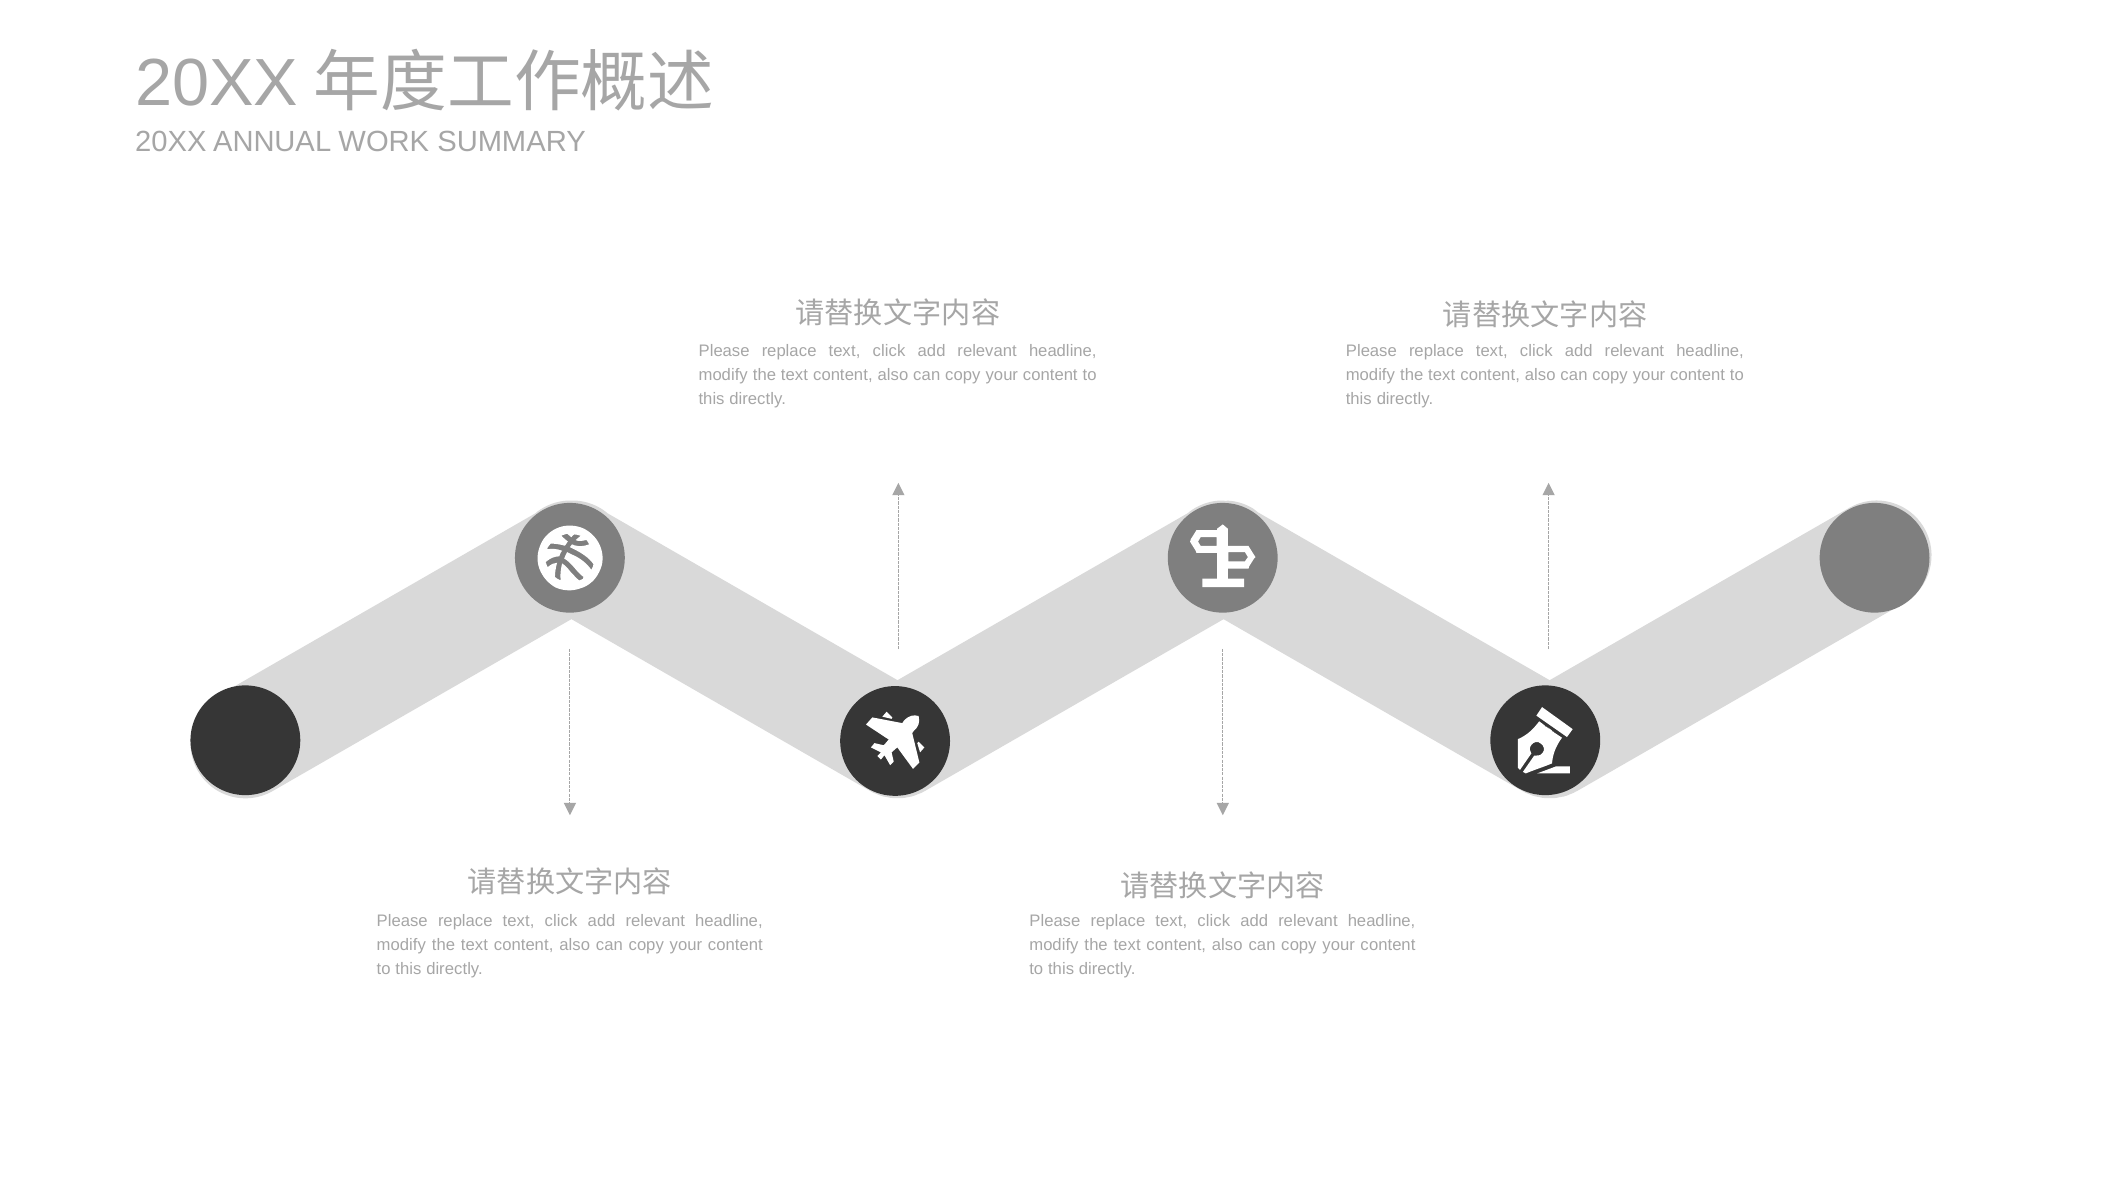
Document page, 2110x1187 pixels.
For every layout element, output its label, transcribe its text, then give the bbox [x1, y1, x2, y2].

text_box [1014, 853, 1431, 985]
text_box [1331, 282, 1760, 415]
text_box 20XX年度工作概述 [135, 38, 783, 119]
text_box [190, 268, 1930, 1030]
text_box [683, 280, 1113, 415]
text_box 20XX ANNUAL WORK SUMMARY [135, 122, 596, 158]
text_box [361, 849, 779, 985]
